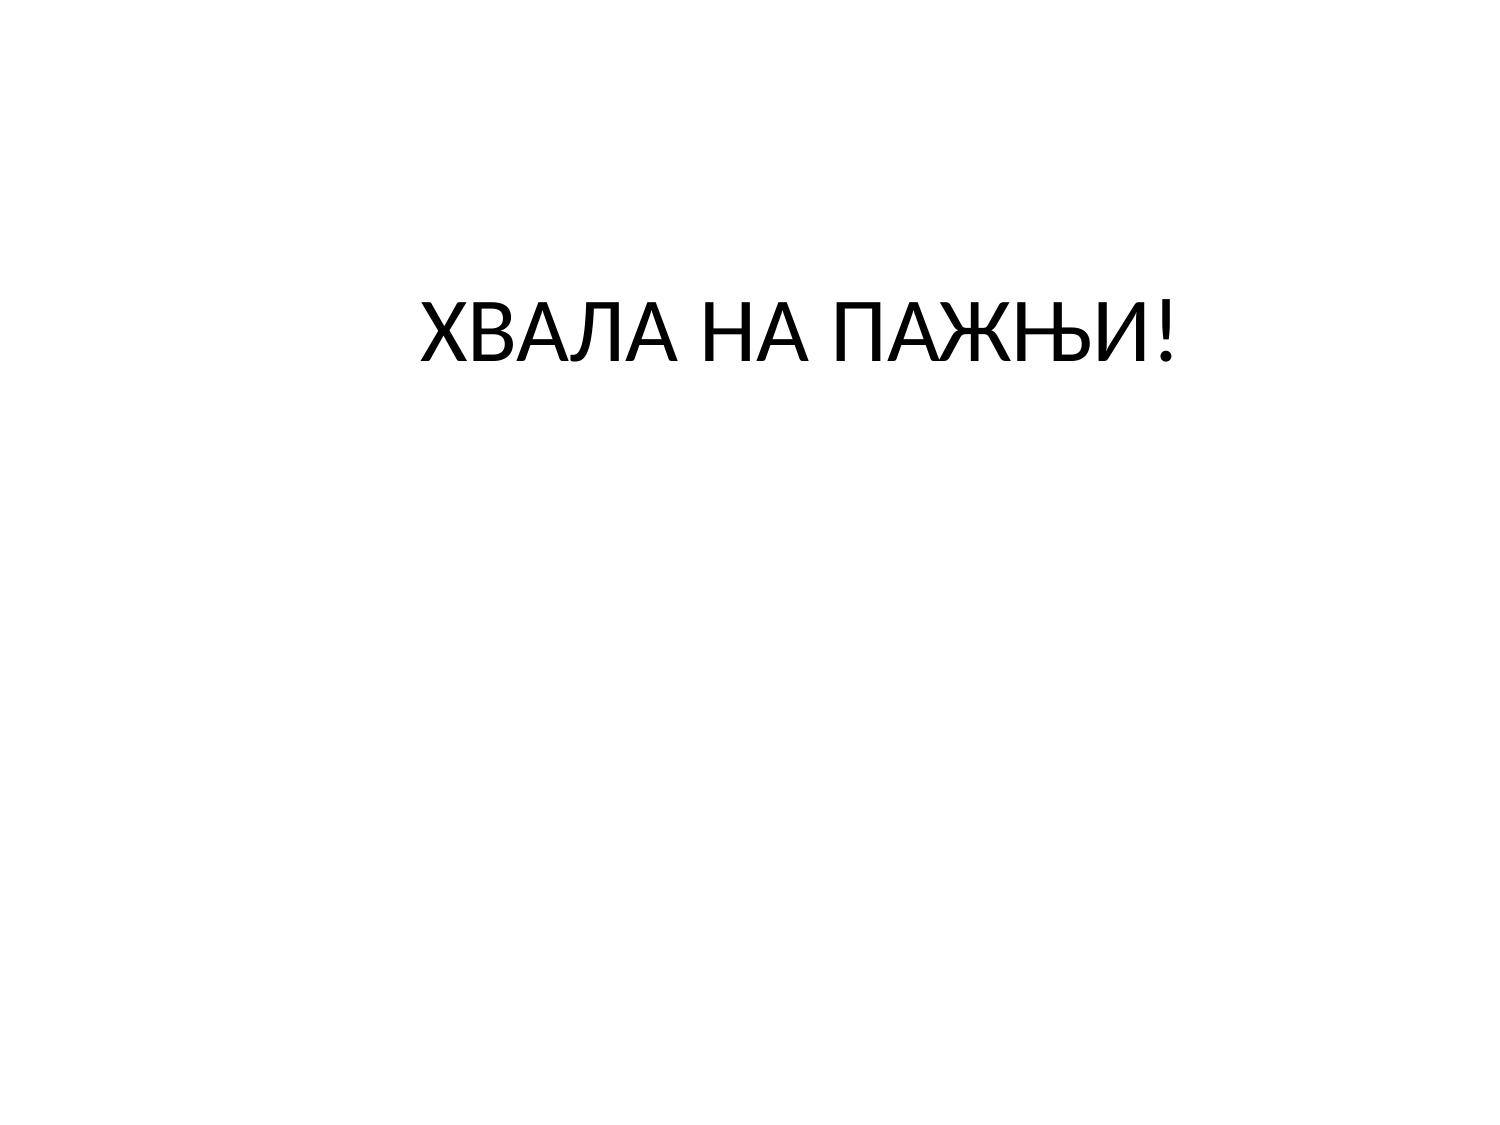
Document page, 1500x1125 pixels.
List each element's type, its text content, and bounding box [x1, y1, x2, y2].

list ХВАЛА НА ПАЖЊИ! [0, 262, 1350, 1005]
